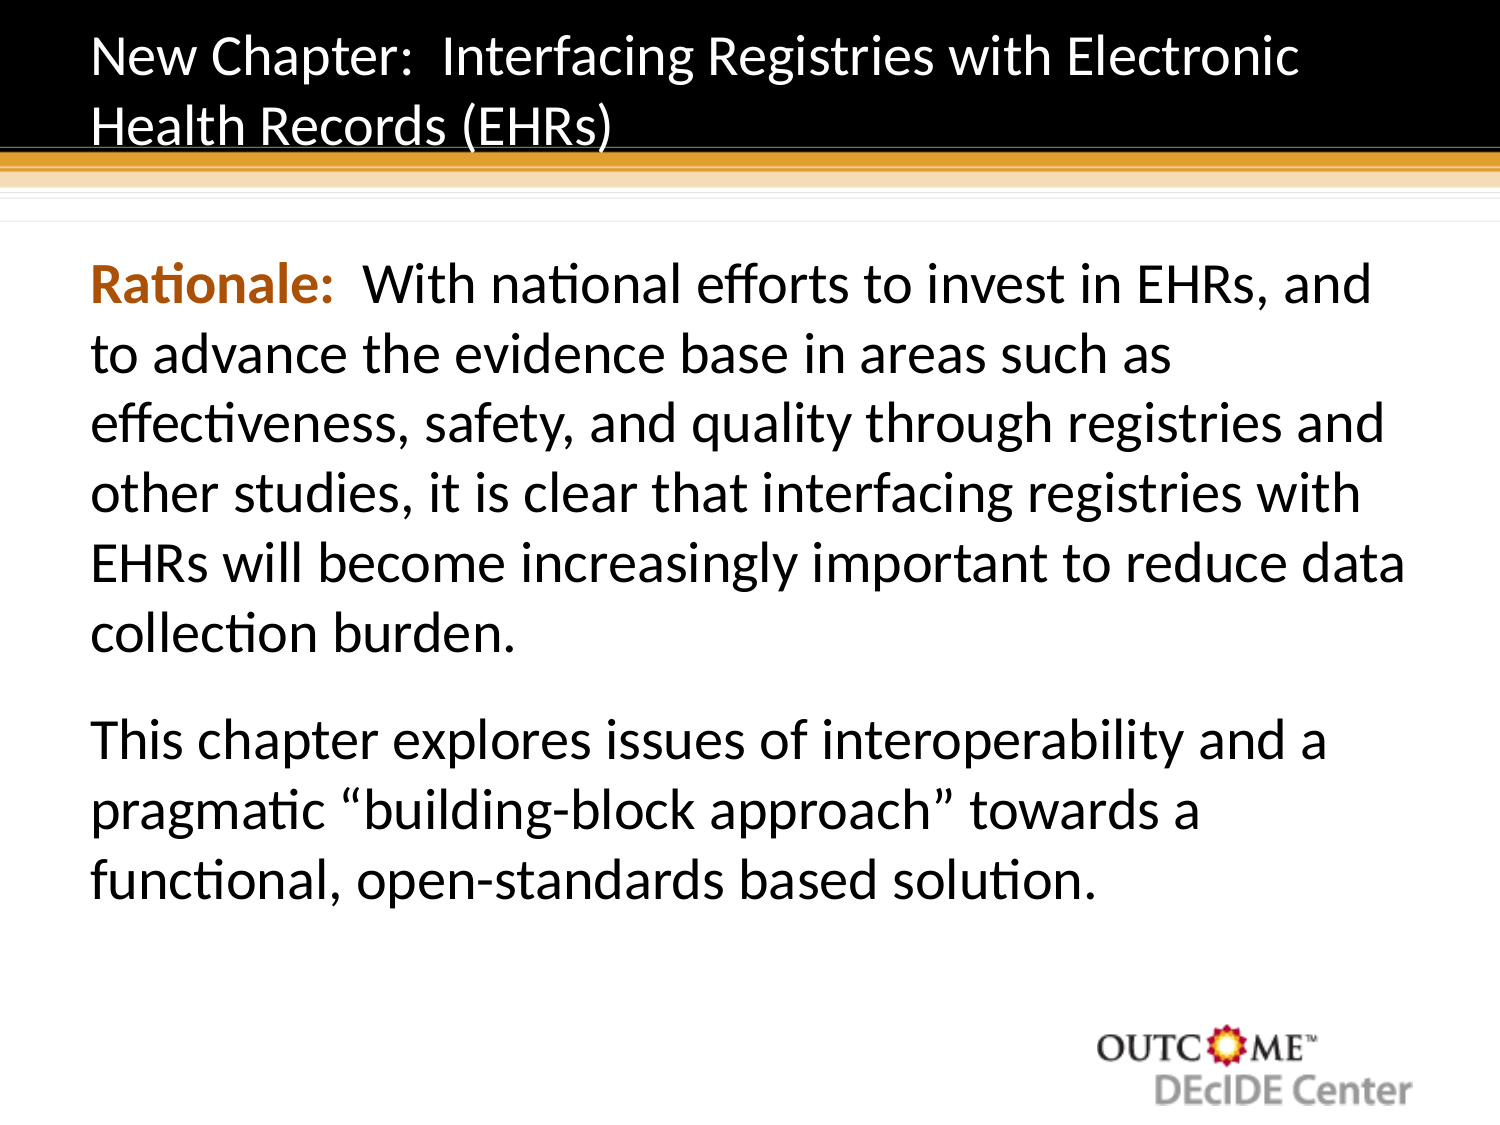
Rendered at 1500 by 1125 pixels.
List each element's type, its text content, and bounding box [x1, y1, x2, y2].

picture [0, 0, 1500, 223]
title New Chapter: Interfacing Registries with Electronic Health Records (EHRs) [74, 12, 1463, 163]
list Rationale: With national efforts to invest in EHRs, and to advance the evidence base in areas such as effectiveness, safety, and quality through registries and other studies, it is clear that interfacing registries with EHRs will become increasingly important to reduce data collection burden. This chapter explores issues of interoperability and a pragmatic “building-block approach” towards a functional, open-standards based solution. [74, 237, 1426, 976]
picture [1097, 1024, 1413, 1106]
